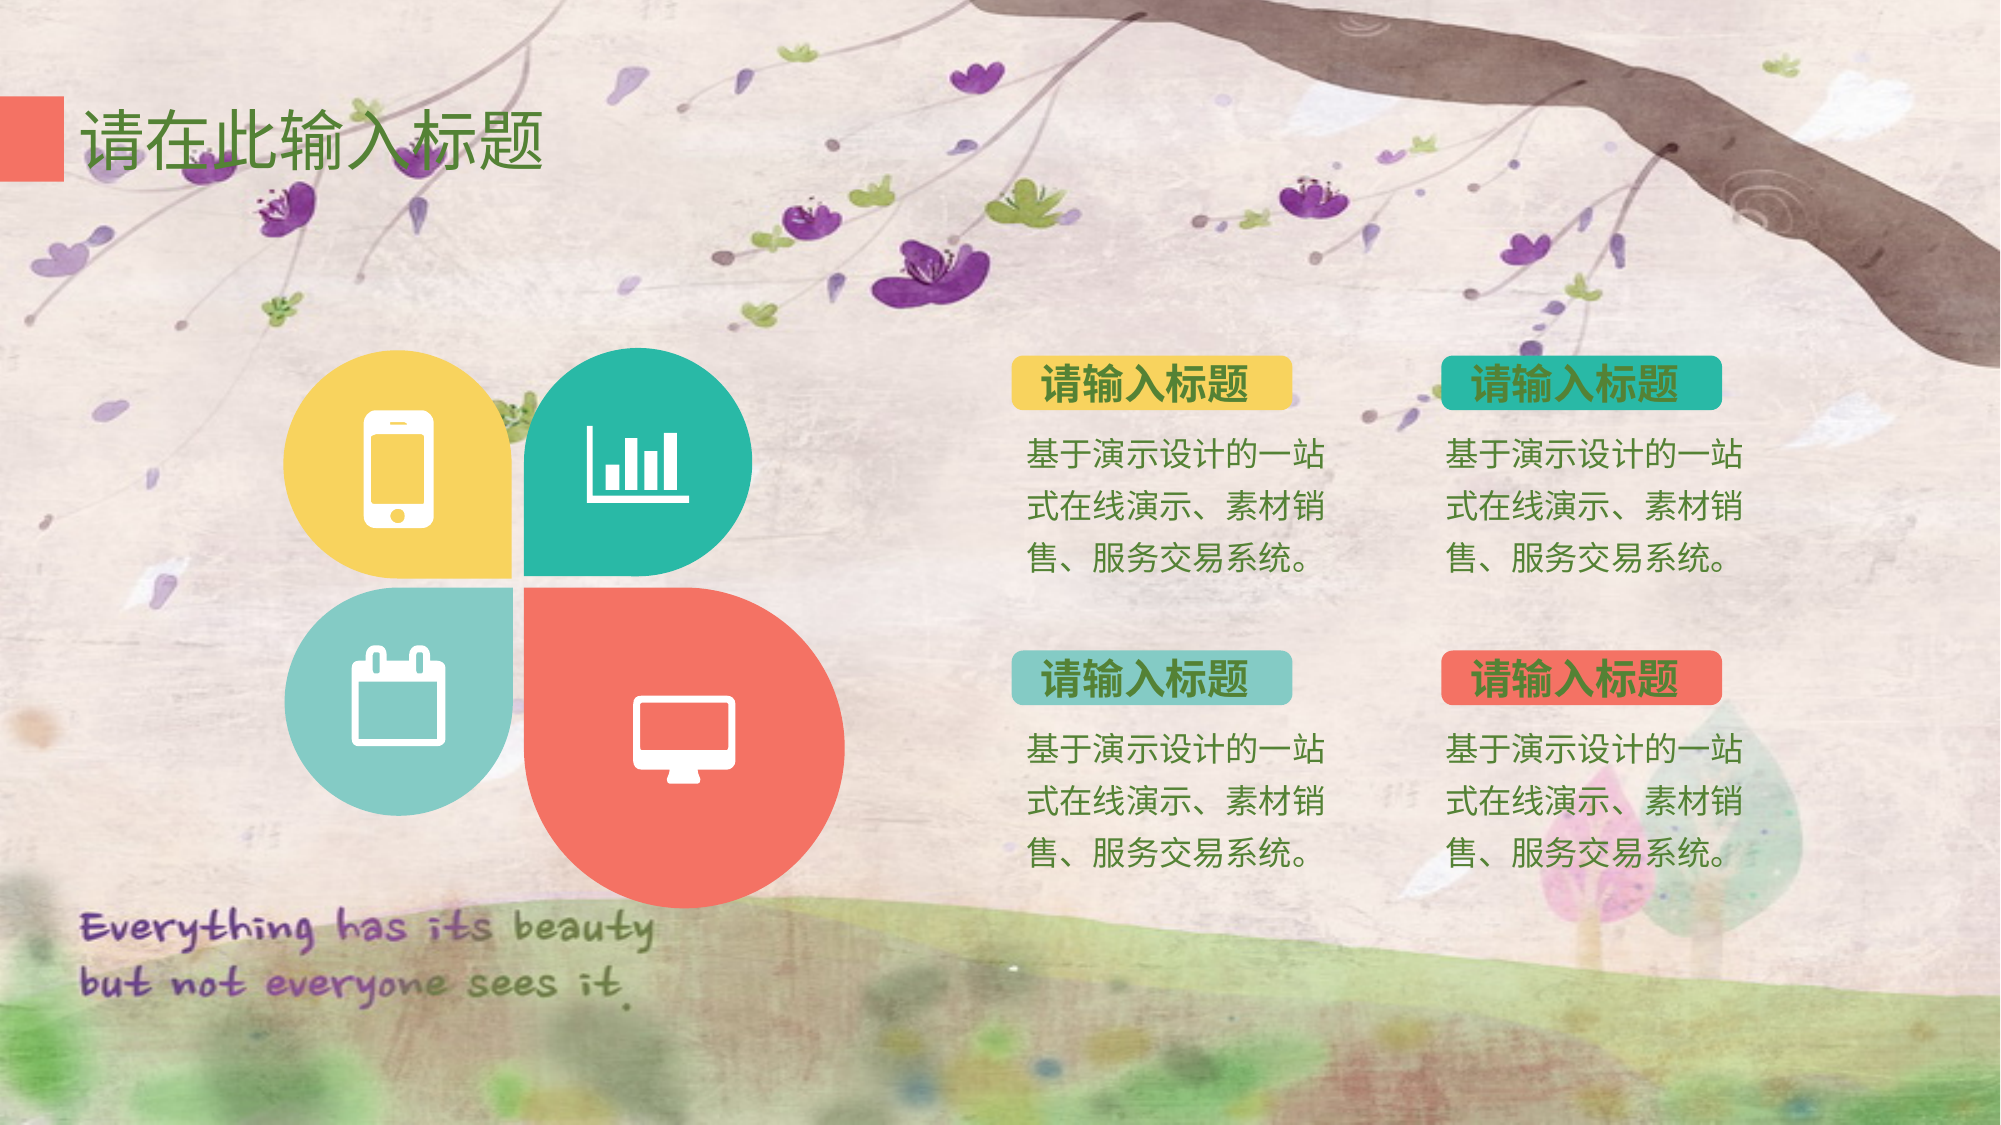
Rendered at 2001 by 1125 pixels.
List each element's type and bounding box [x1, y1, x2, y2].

text_box [363, 410, 434, 529]
text_box [633, 695, 736, 784]
text_box [0, 96, 548, 182]
text_box [1430, 645, 1771, 883]
text_box [1011, 350, 1353, 587]
text_box [586, 425, 690, 503]
text_box [522, 586, 846, 910]
text_box [351, 645, 446, 747]
text_box [1011, 645, 1353, 883]
text_box [522, 346, 754, 578]
text_box [1430, 350, 1771, 587]
text_box [283, 586, 514, 817]
text_box [282, 349, 513, 580]
picture [0, 0, 2001, 1125]
